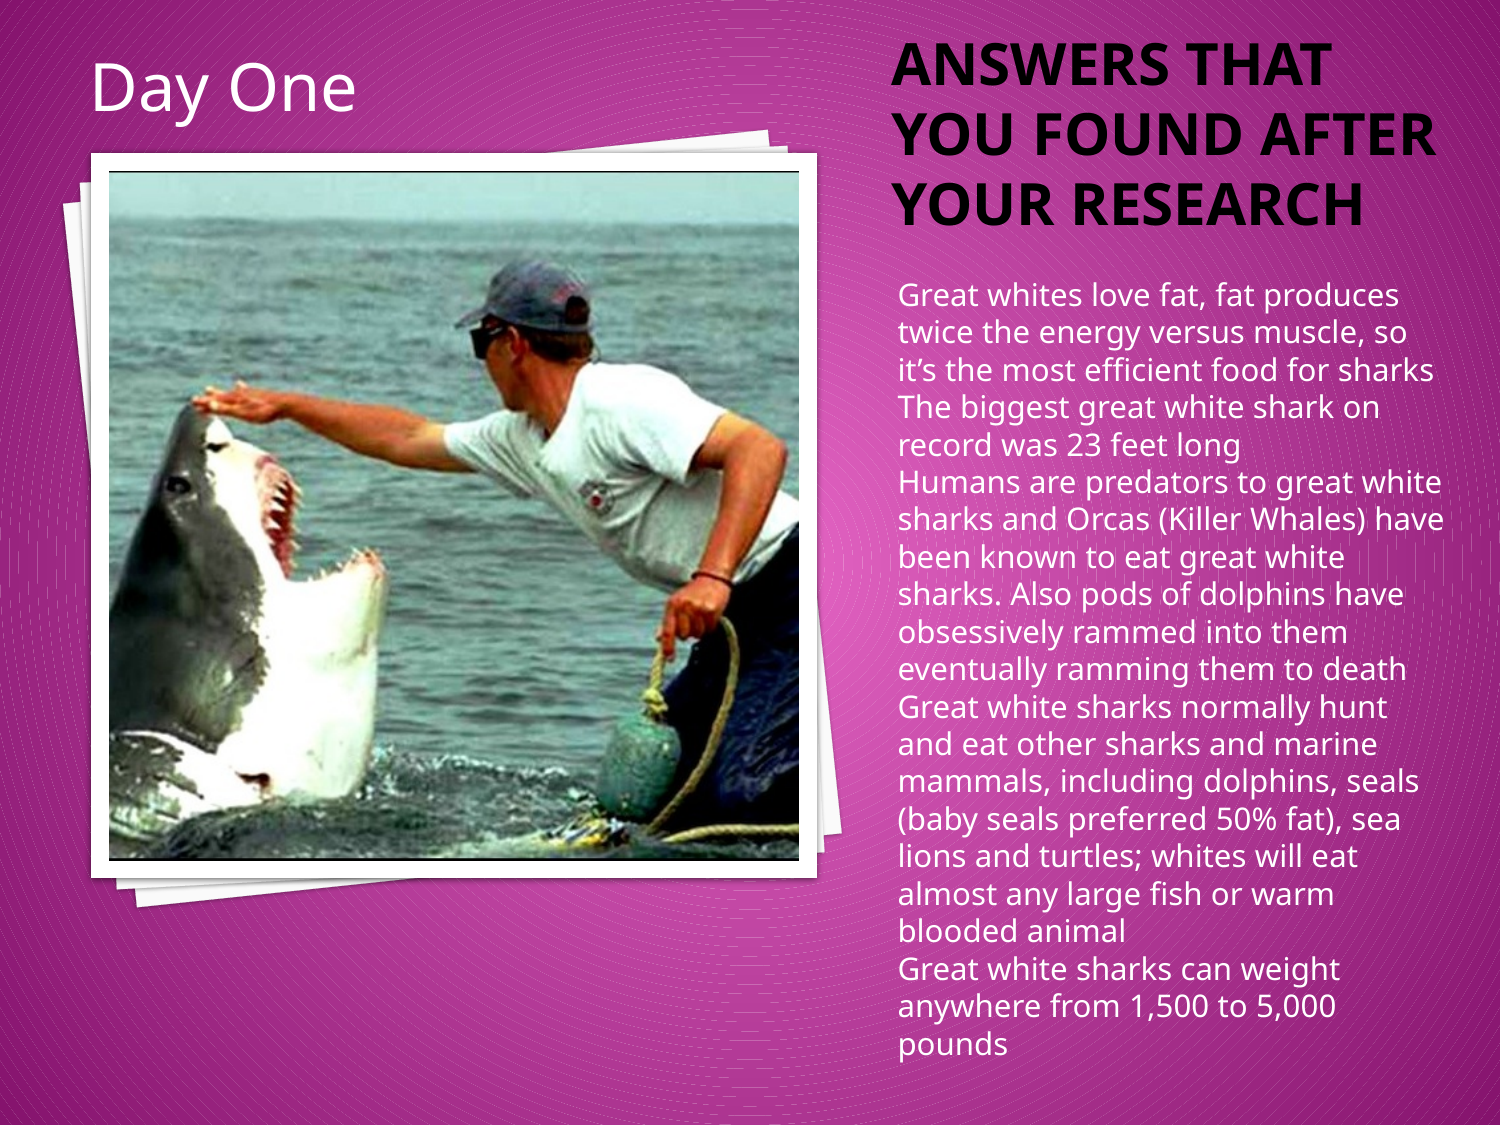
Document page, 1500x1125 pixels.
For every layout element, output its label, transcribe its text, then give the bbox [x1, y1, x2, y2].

title Answers That you found after your research [884, 0, 1447, 238]
list Great whites love fat, fat produces twice the energy versus muscle, so it’s the most efficient food for sharks The biggest great white shark on record was 23 feet long Humans are predators to great white sharks and Orcas (Killer Whales) have been known to eat great white sharks. Also pods of dolphins have obsessively rammed into them eventually ramming them to death Great white sharks normally hunt and eat other sharks and marine mammals, including dolphins, seals (baby seals preferred 50% fat), sea lions and turtles; whites will eat almost any large fish or warm blooded animal Great white sharks can weight anywhere from 1,500 to 5,000 pounds [884, 275, 1447, 1075]
picture [108, 170, 800, 862]
text_box Day One [75, 37, 488, 178]
